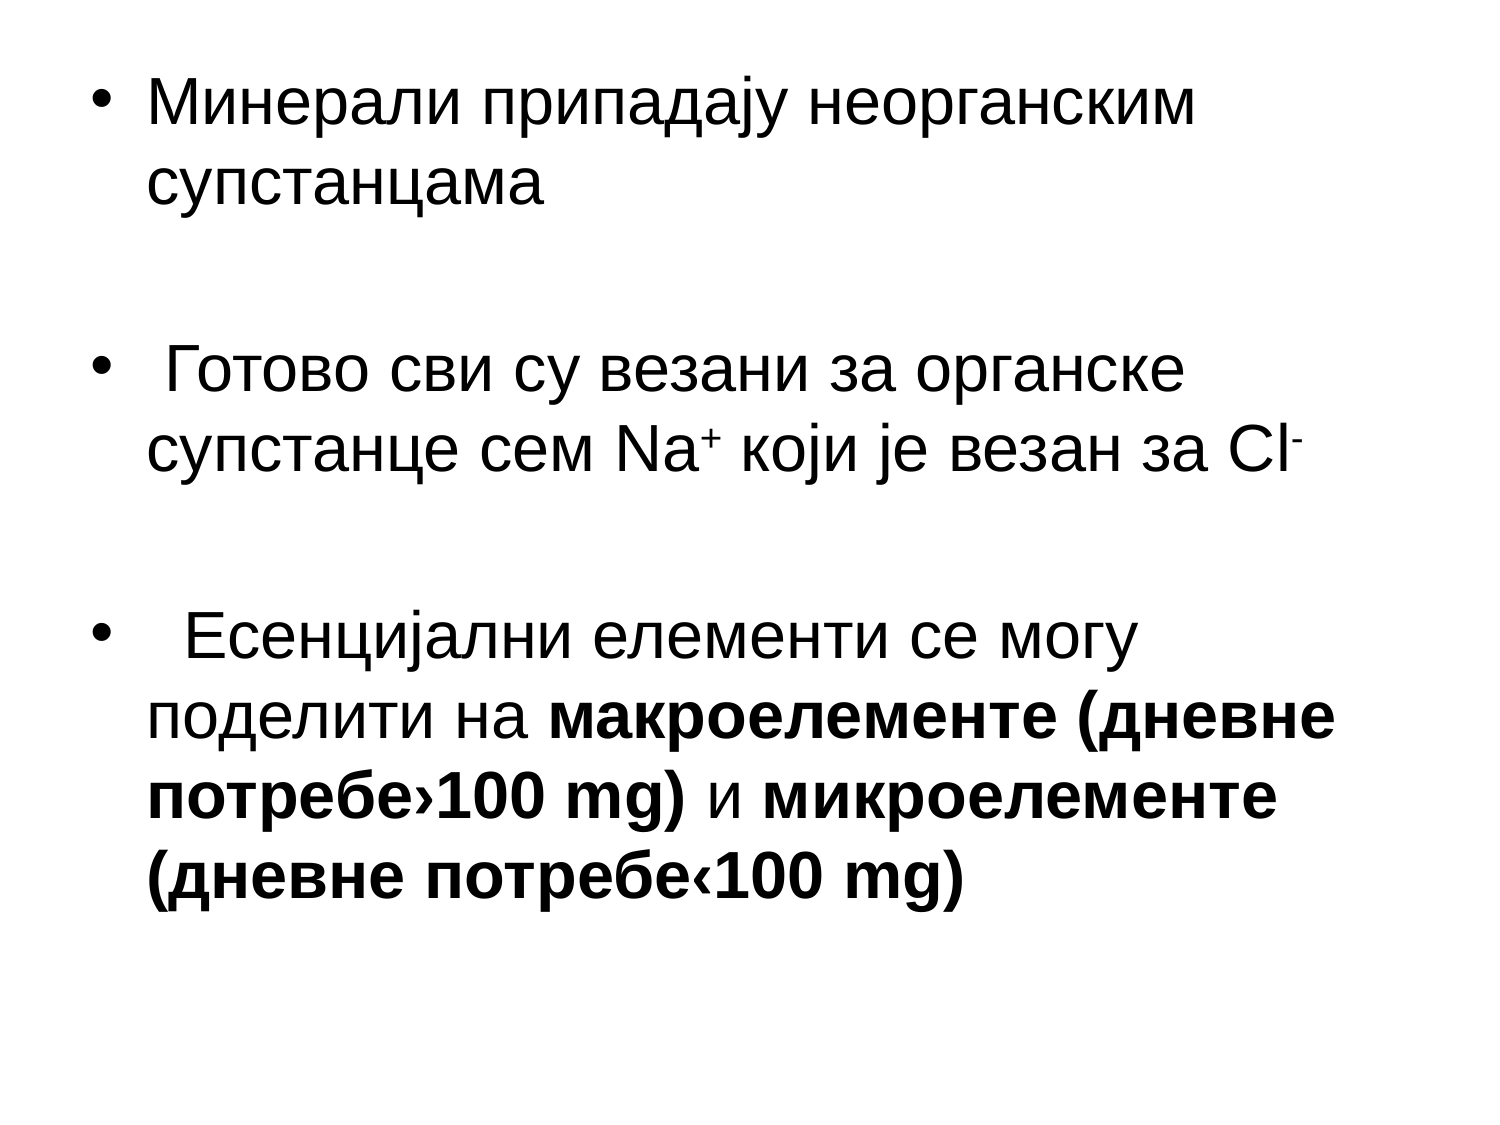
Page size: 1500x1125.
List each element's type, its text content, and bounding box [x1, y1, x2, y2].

list Минерали припадају неорганским супстанцама Готово сви су везани за органске супстанце сем Na+ који је везан за Cl- Есенцијални елементи се могу поделити на макроелементе (дневне потребе›100 mg) и микроелементе (дневне потребе‹100 mg) [75, 50, 1425, 1075]
